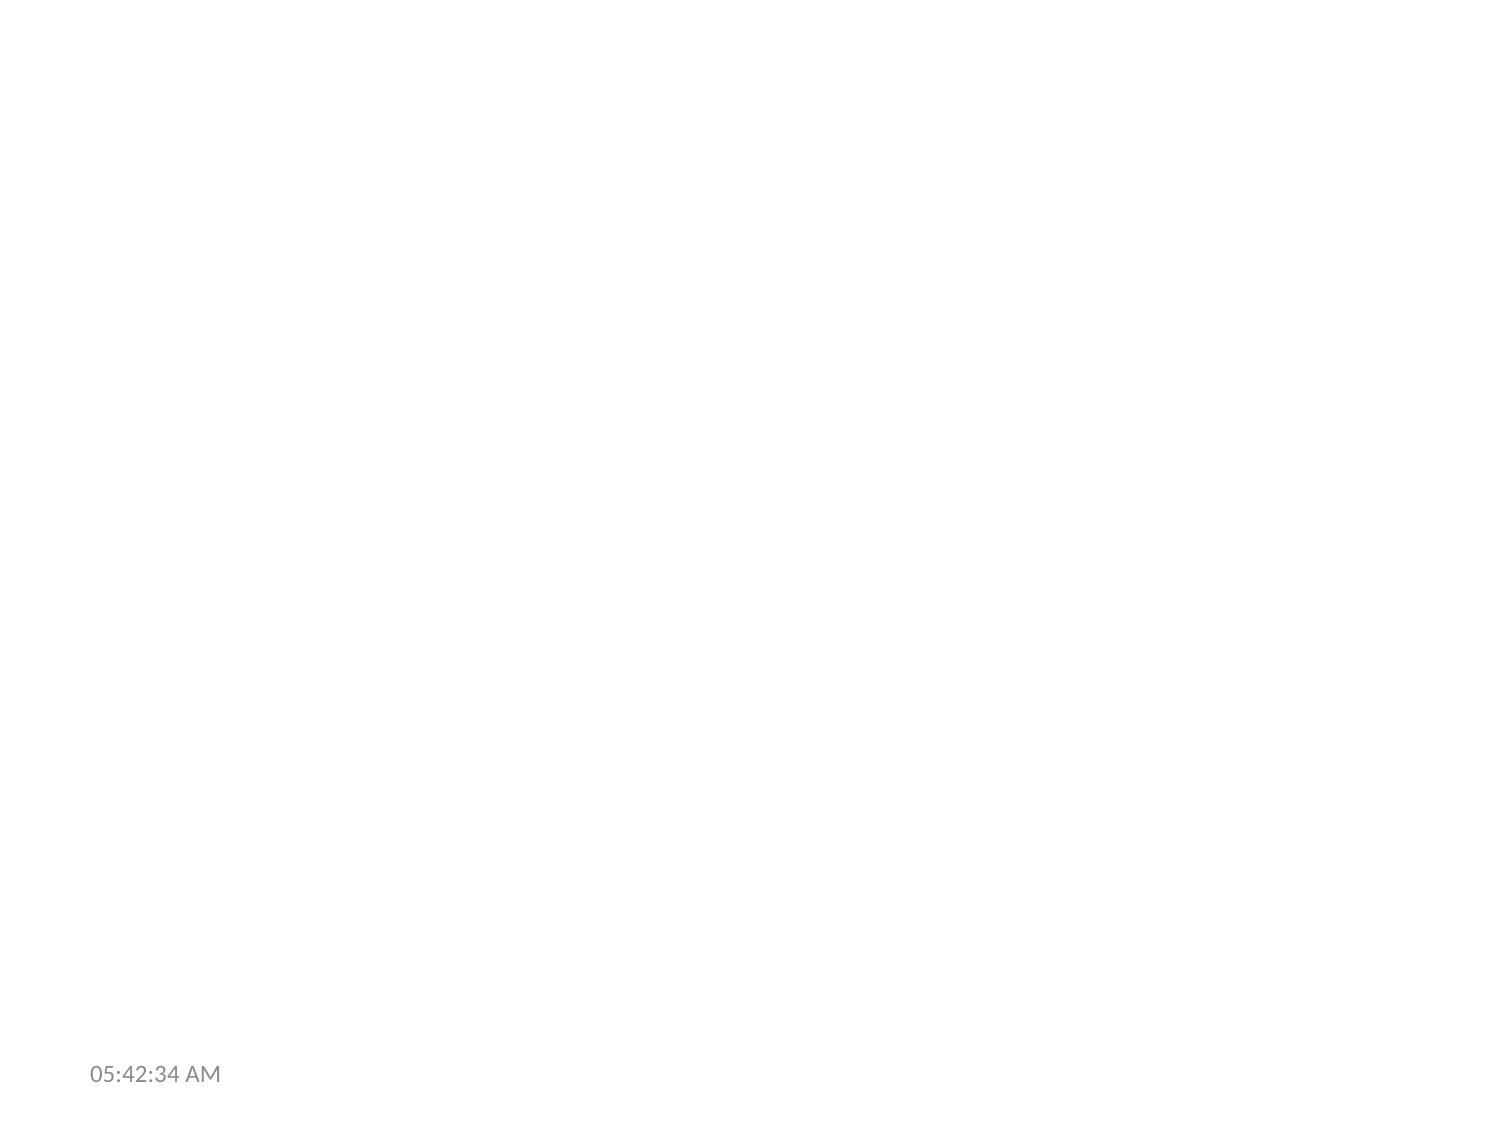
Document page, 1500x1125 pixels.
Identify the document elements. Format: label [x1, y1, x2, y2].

slide_number [75, 1042, 425, 1103]
